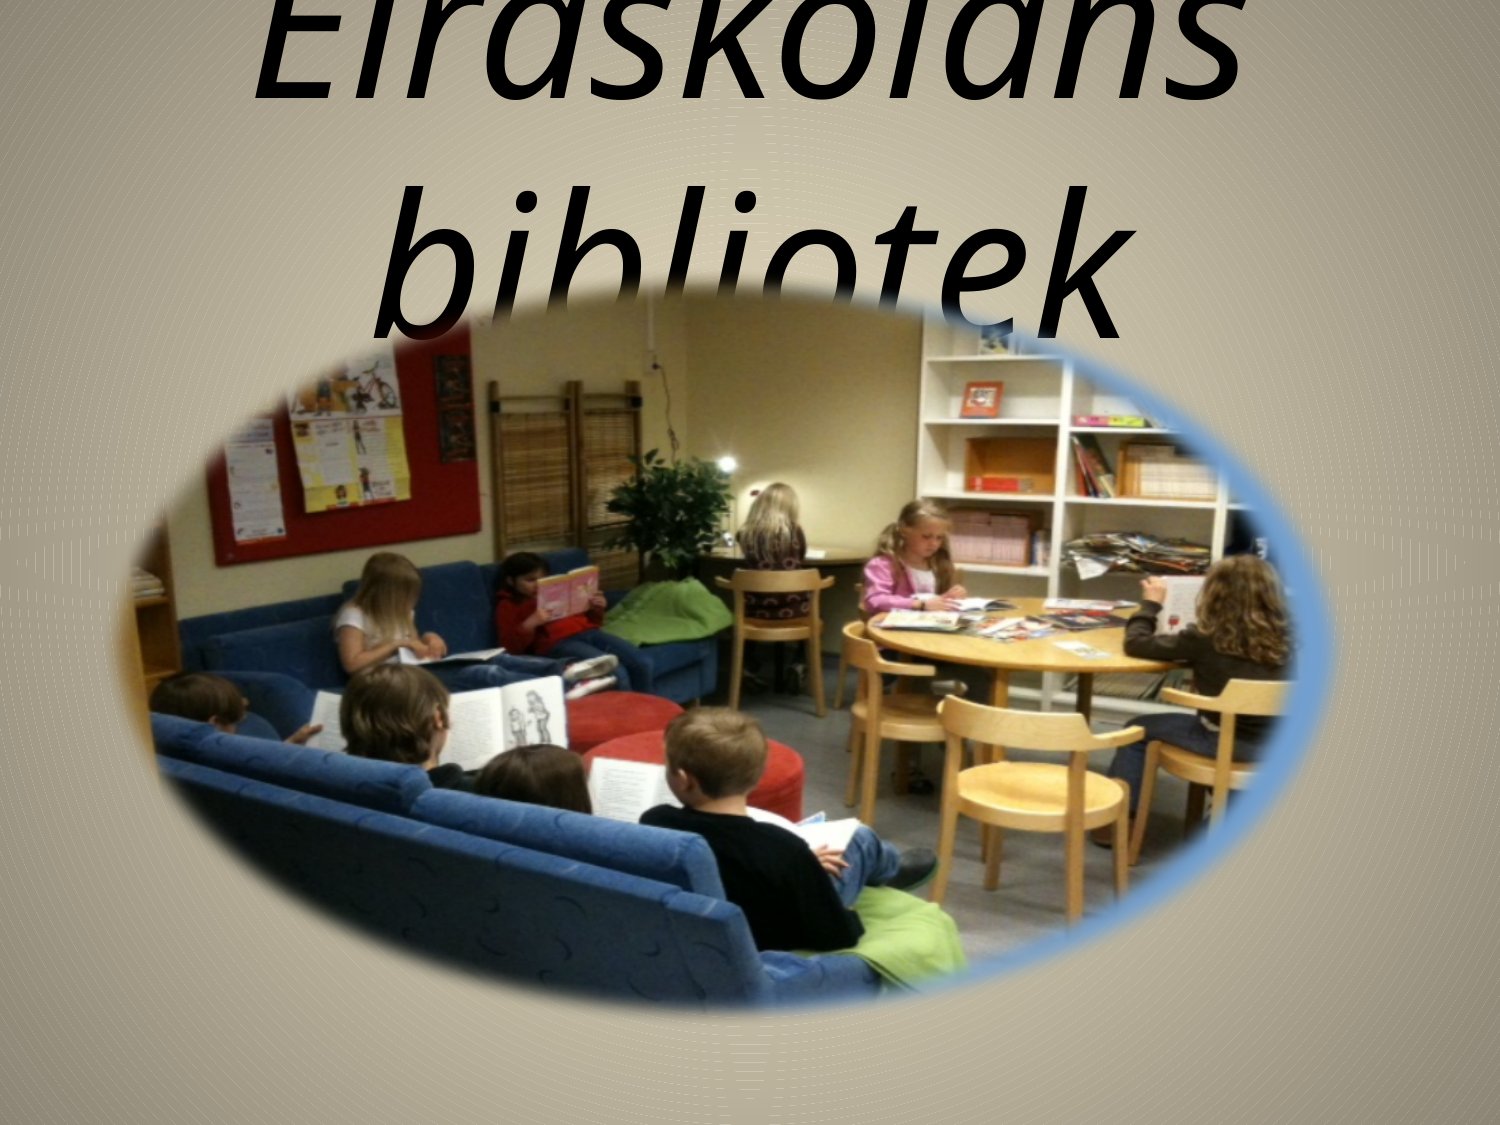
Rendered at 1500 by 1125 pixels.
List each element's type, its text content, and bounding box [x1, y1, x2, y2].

picture [100, 266, 1353, 1028]
title Eiraskolans bibliotek [75, 45, 1425, 233]
